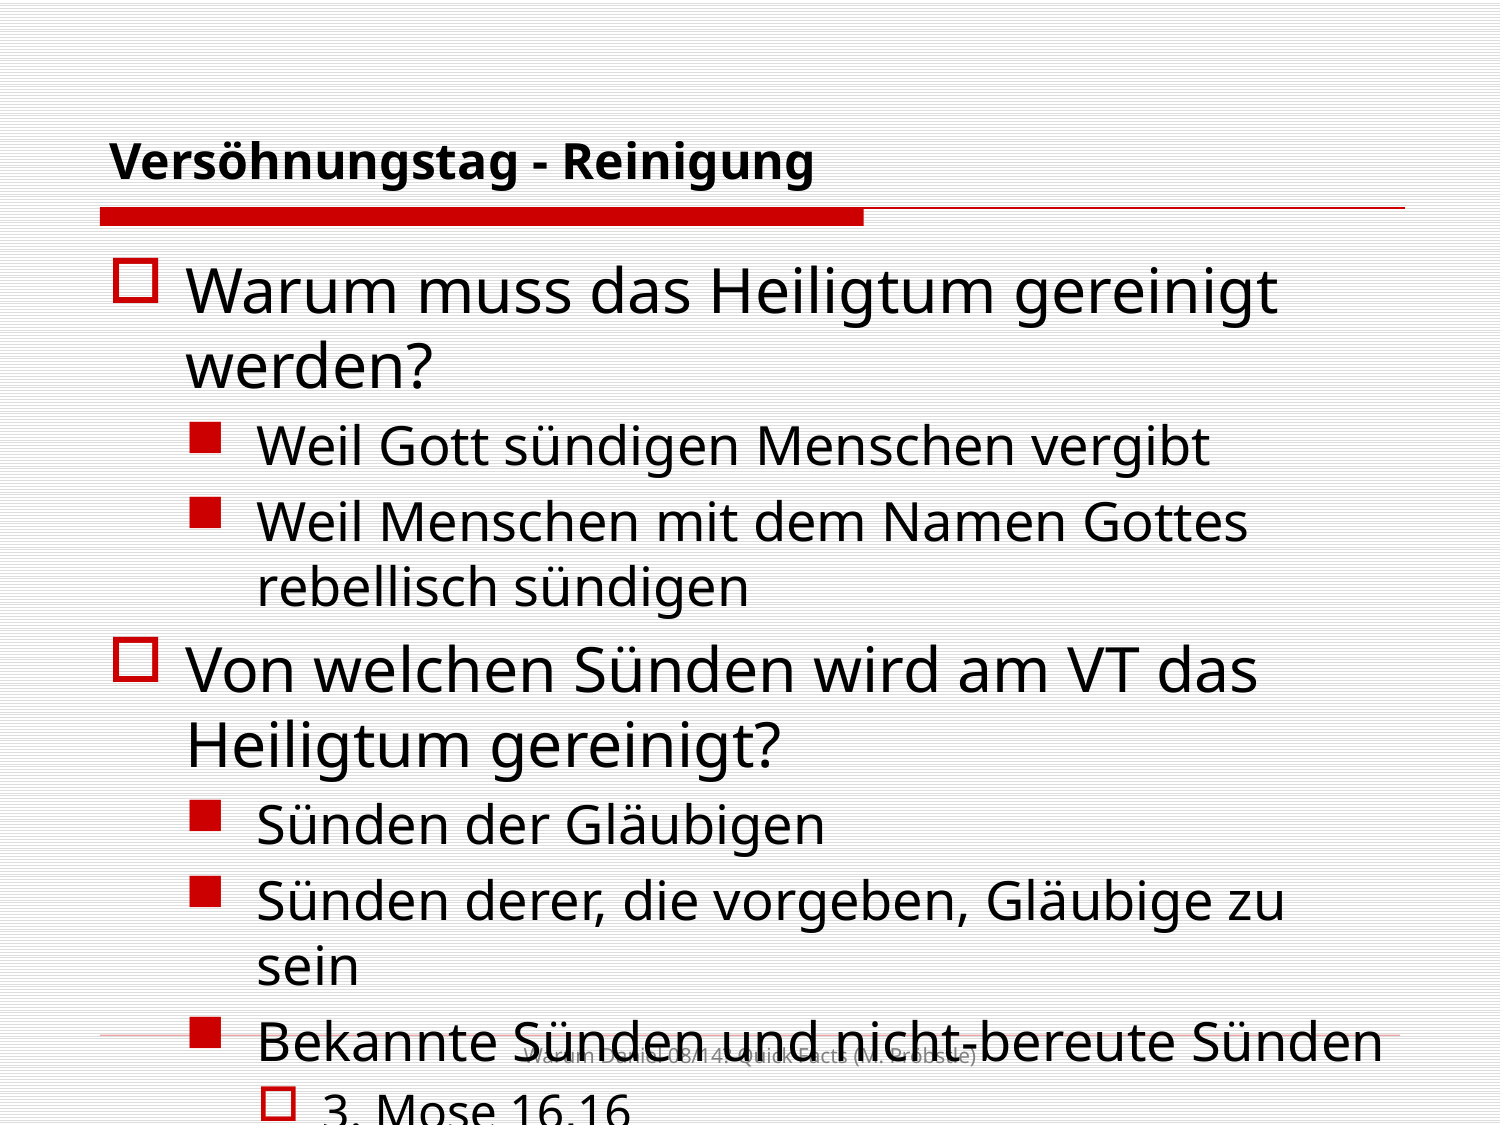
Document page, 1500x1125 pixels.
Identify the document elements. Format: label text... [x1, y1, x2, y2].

title Versöhnungstag - Reinigung [94, 50, 1407, 197]
list Warum muss das Heiligtum gereinigt werden? Weil Gott sündigen Menschen vergibt Weil Menschen mit dem Namen Gottes rebellisch sündigen Von welchen Sünden wird am VT das Heiligtum gereinigt? Sünden der Gläubigen Sünden derer, die vorgeben, Gläubige zu sein Bekannte Sünden und nicht-bereute Sünden 3. Mose 16,16 3. Mose 20,2-3 4. Mose 19,13 [92, 243, 1406, 1024]
footer Warum Daniel 08/14? Quick Facts (M. Pröbstle) [419, 1035, 1081, 1103]
